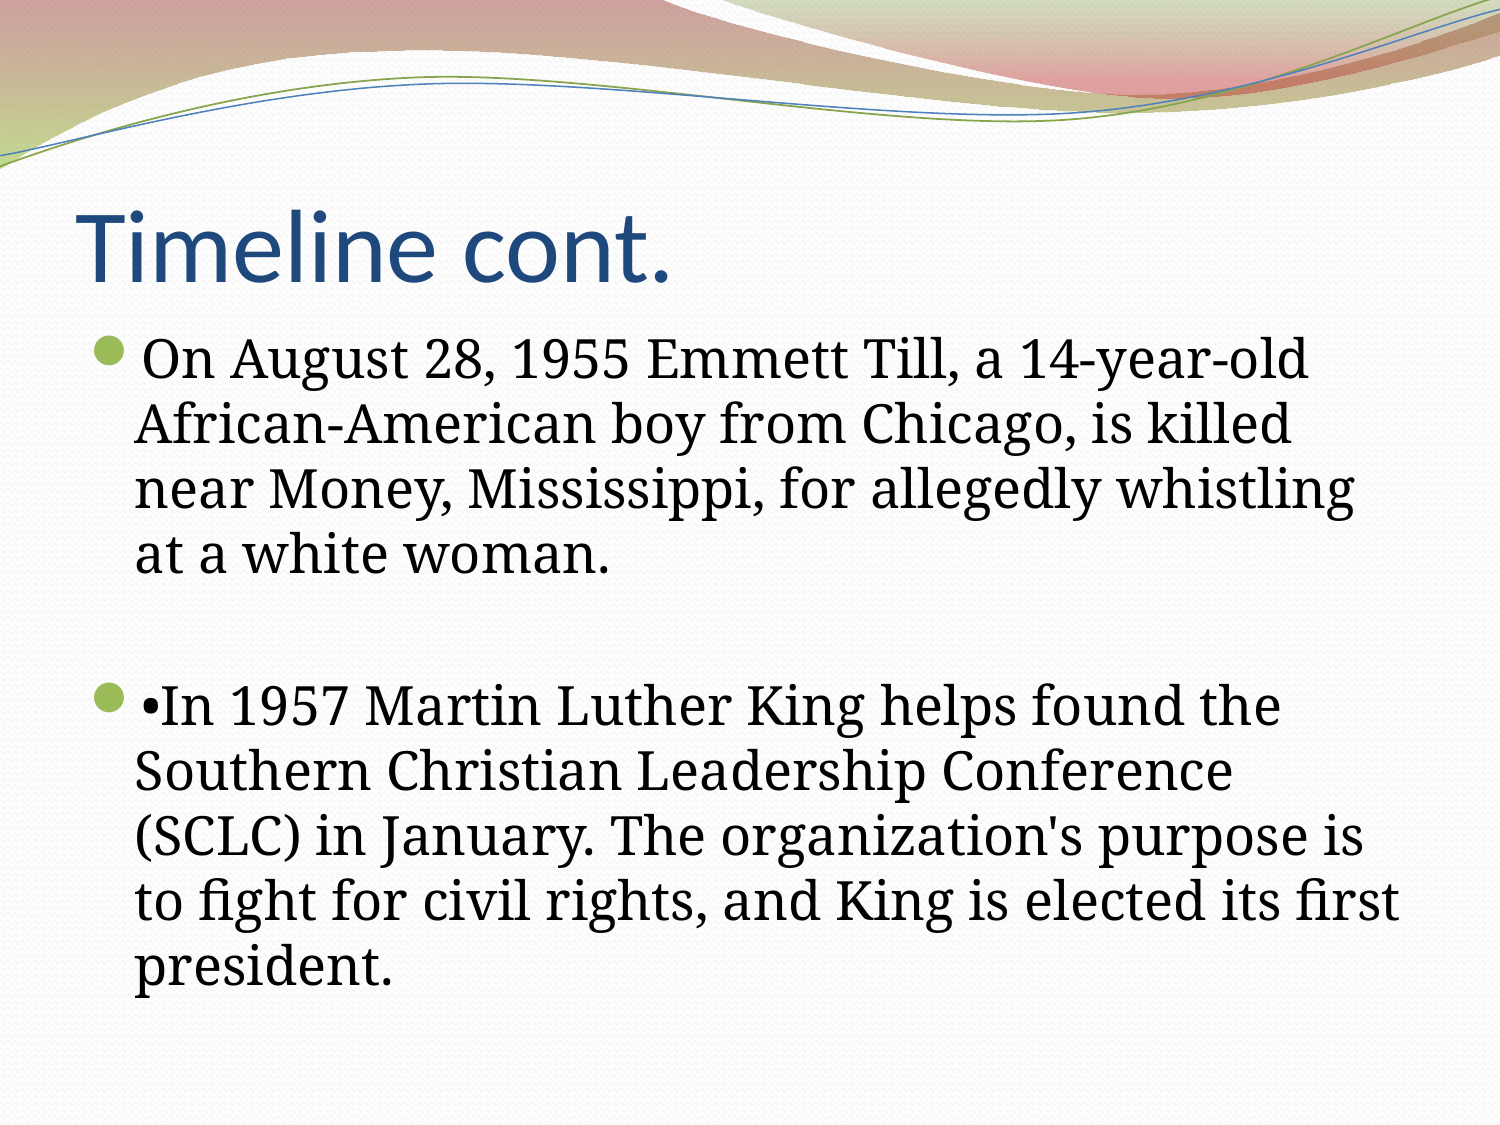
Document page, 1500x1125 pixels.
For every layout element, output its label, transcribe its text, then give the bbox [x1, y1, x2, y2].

title Timeline cont. [75, 115, 1425, 303]
list On August 28, 1955 Emmett Till, a 14-year-old African-American boy from Chicago, is killed near Money, Mississippi, for allegedly whistling at a white woman. •In 1957 Martin Luther King helps found the Southern Christian Leadership Conference (SCLC) in January. The organization's purpose is to fight for civil rights, and King is elected its first president. [75, 317, 1425, 1038]
